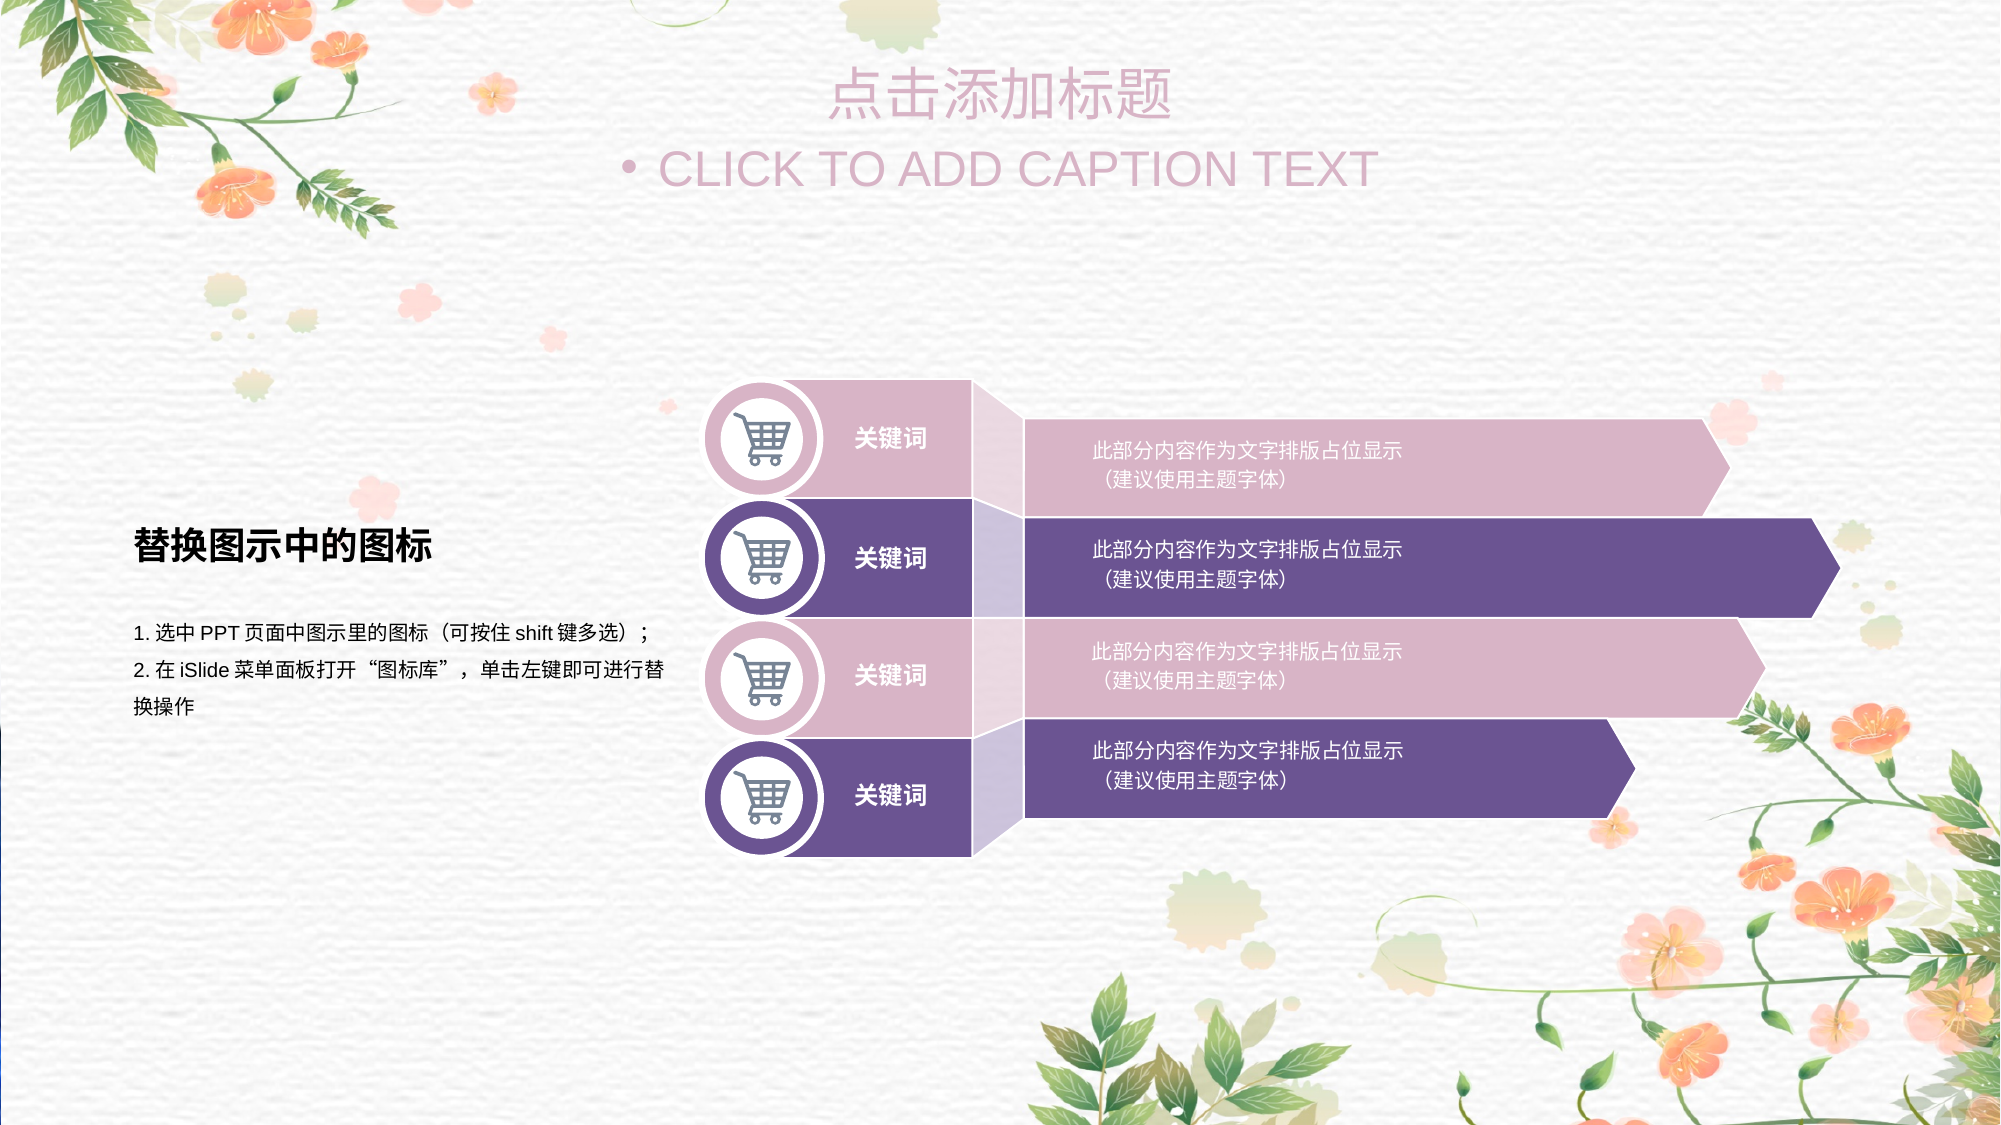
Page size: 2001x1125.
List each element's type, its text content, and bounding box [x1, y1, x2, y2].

text_box [1025, 616, 1769, 720]
text_box 关键词 [826, 771, 956, 819]
text_box [1626, 748, 1638, 790]
text_box 关键词 [826, 414, 956, 462]
text_box [971, 496, 1025, 616]
text_box CLICK TO ADD CAPTION TEXT [549, 135, 1450, 180]
text_box [971, 377, 1025, 516]
text_box [1025, 717, 1619, 821]
text_box 此部分内容作为文字排版占位显示 （建议使用主题字体） [1077, 425, 1688, 501]
text_box [732, 651, 792, 708]
text_box [770, 378, 971, 497]
text_box [774, 497, 974, 617]
text_box 此部分内容作为文字排版占位显示 （建议使用主题字体） [1076, 626, 1687, 702]
text_box [1024, 516, 1843, 620]
text_box [719, 397, 805, 482]
text_box 此部分内容作为文字排版占位显示 （建议使用主题字体） [1077, 524, 1688, 601]
text_box [719, 755, 805, 840]
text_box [118, 508, 681, 739]
text_box [732, 529, 792, 586]
picture [2, 0, 2001, 1125]
text_box [771, 737, 971, 859]
text_box [719, 515, 805, 600]
text_box [700, 378, 822, 498]
text_box 此部分内容作为文字排版占位显示 （建议使用主题字体） [1077, 725, 1626, 802]
text_box [700, 617, 823, 738]
text_box 点击添加标题 [383, 58, 1617, 136]
text_box 关键词 [826, 651, 956, 698]
text_box [1025, 417, 1733, 516]
text_box [700, 496, 823, 618]
text_box [700, 736, 822, 859]
text_box [971, 716, 1025, 860]
text_box [732, 769, 792, 826]
text_box 关键词 [826, 534, 956, 581]
text_box [719, 636, 805, 722]
text_box [772, 617, 974, 737]
text_box [732, 411, 792, 468]
text_box [971, 616, 1025, 736]
